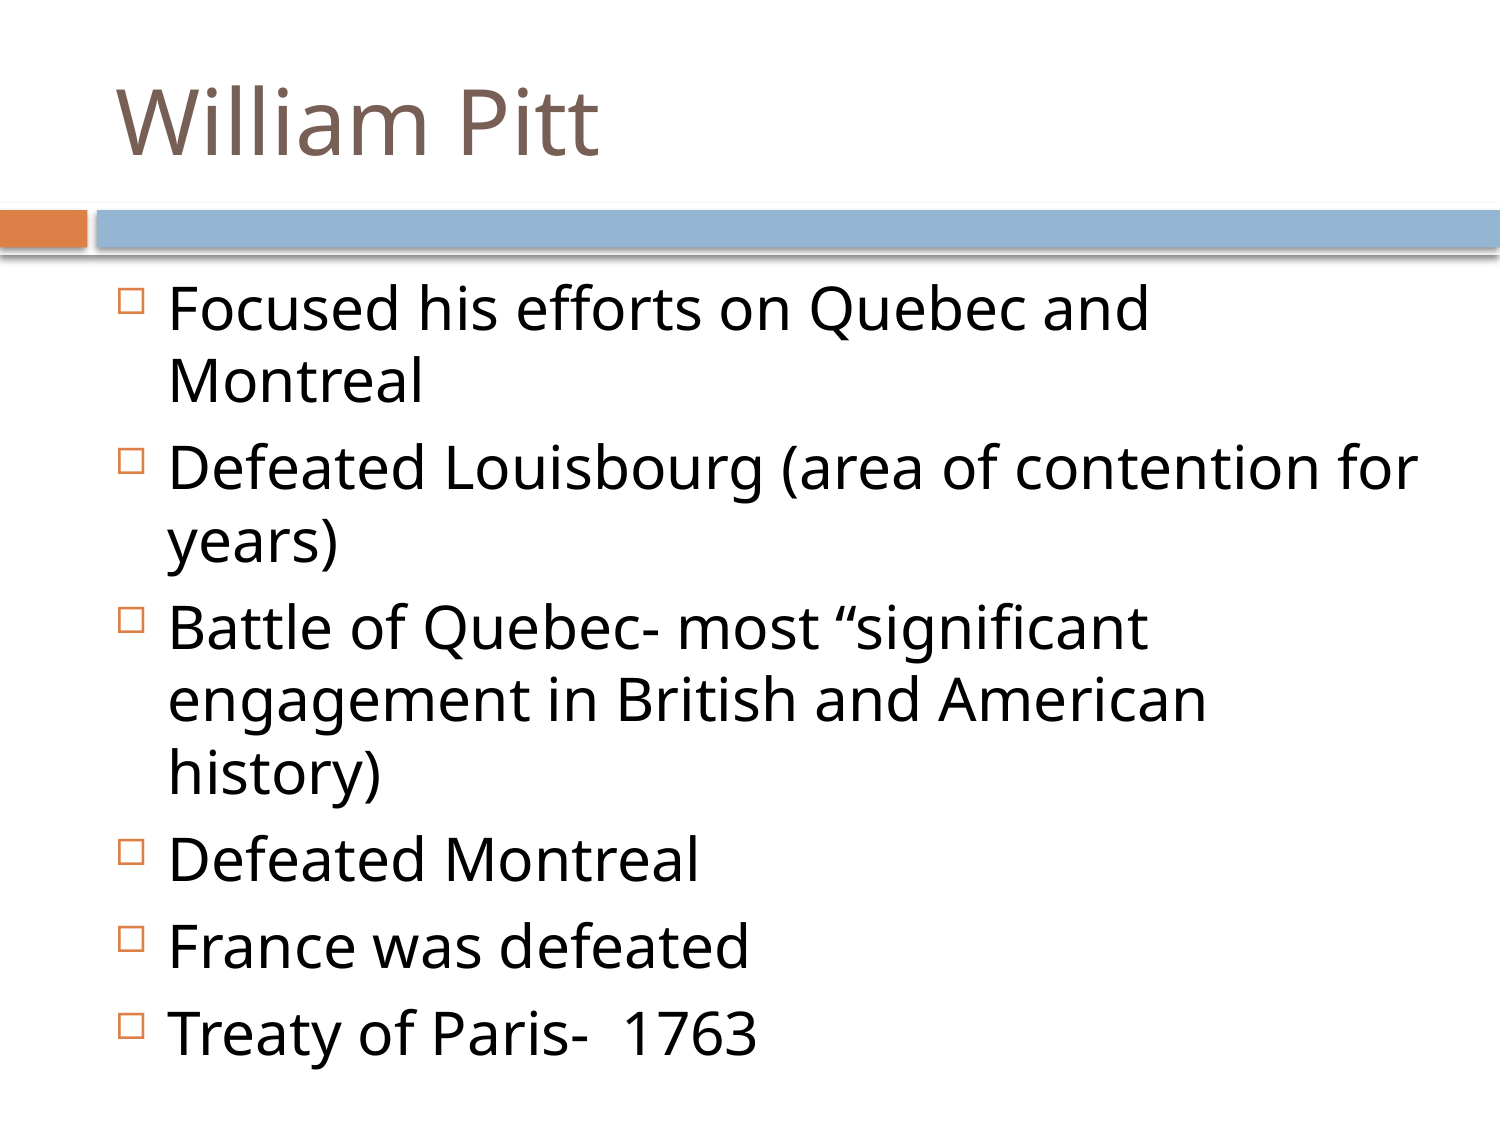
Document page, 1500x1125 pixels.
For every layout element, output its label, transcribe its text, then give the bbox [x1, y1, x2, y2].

list Focused his efforts on Quebec and Montreal Defeated Louisbourg (area of contention for years) Battle of Quebec- most “significant engagement in British and American history) Defeated Montreal France was defeated Treaty of Paris- 1763 [100, 262, 1438, 1000]
title William Pitt [100, 37, 1438, 200]
